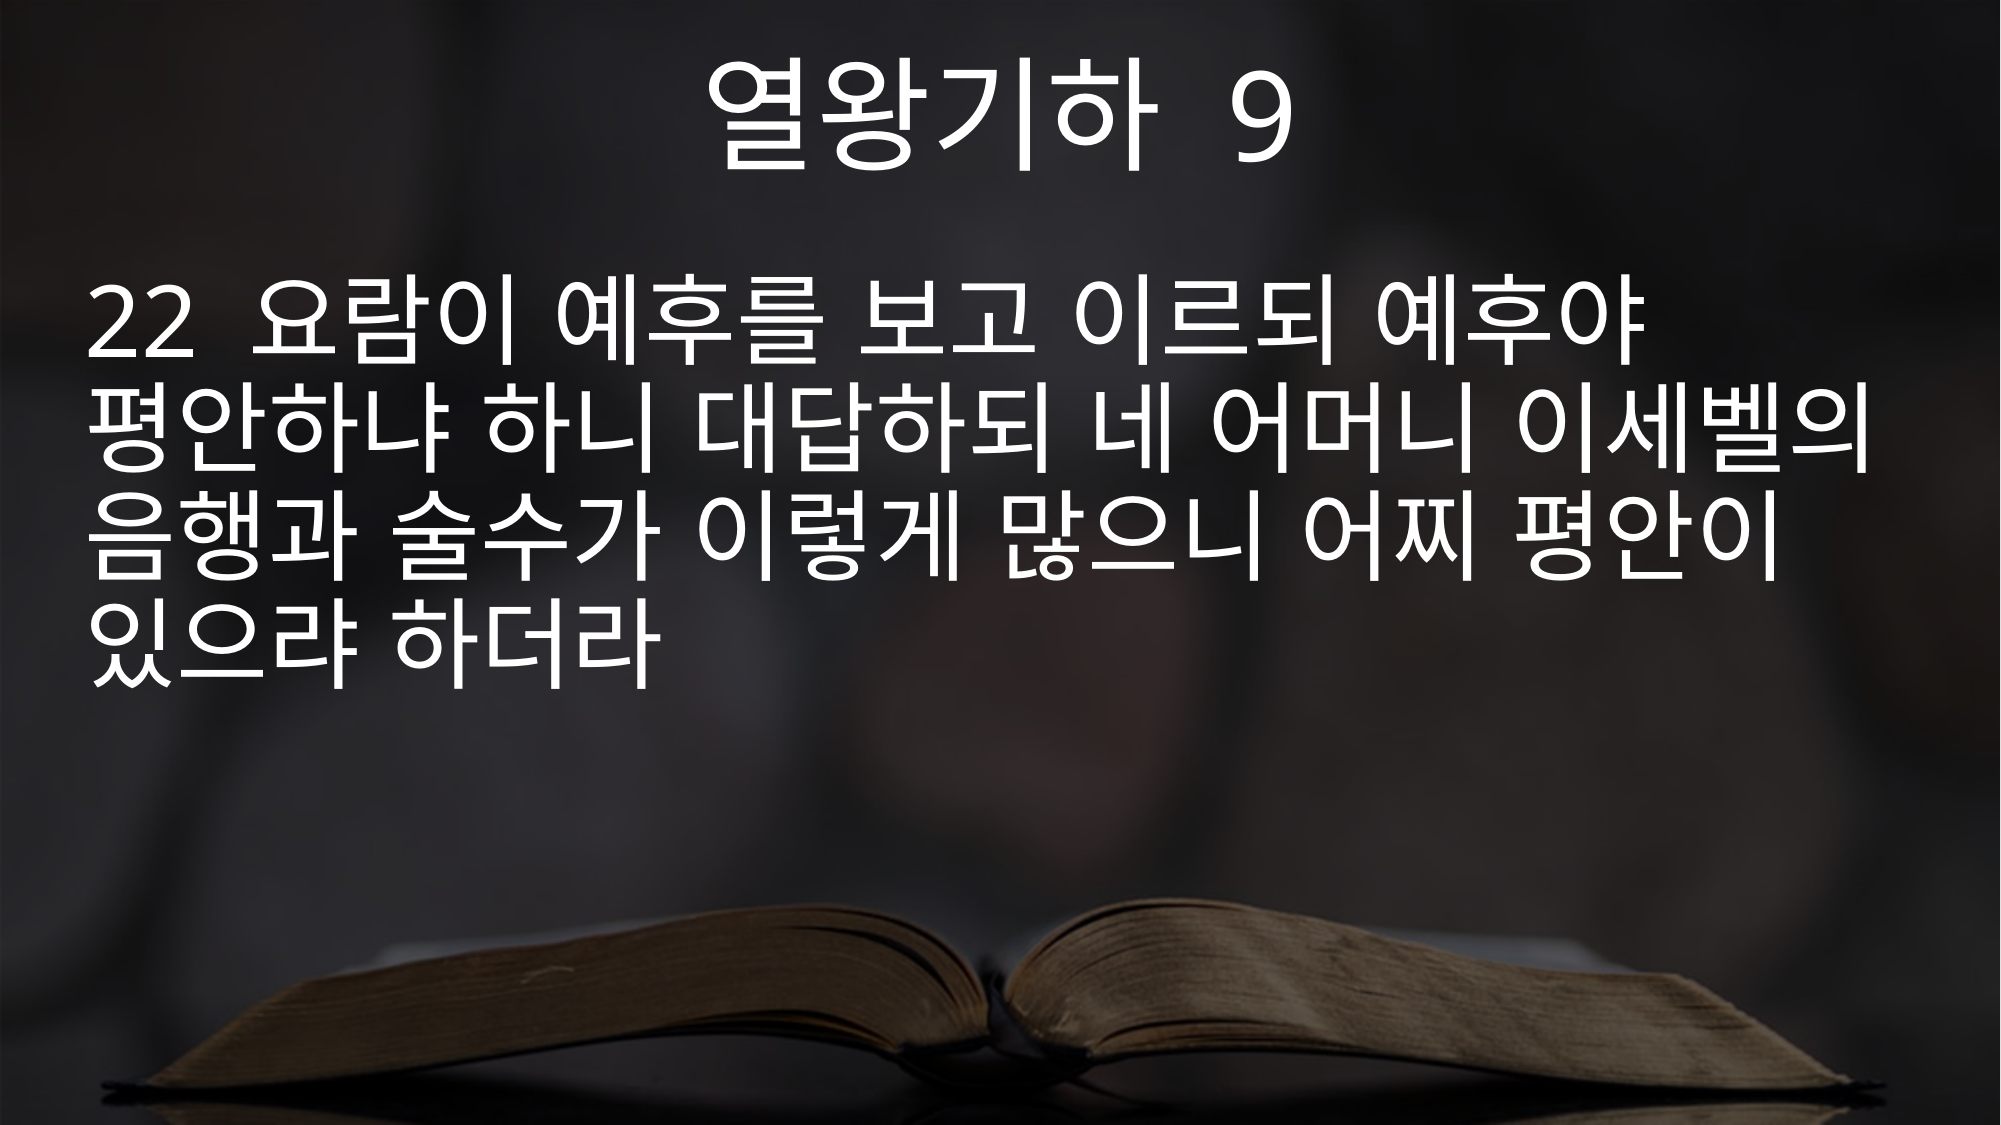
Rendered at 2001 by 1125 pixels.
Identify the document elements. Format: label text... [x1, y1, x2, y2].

list 22 요람이 예후를 보고 이르되 예후야 평안하냐 하니 대답하되 네 어머니 이세벨의 음행과 술수가 이렇게 많으니 어찌 평안이 있으랴 하더라 [69, 263, 1953, 423]
picture [0, 0, 2001, 1125]
footer 열왕기하 9 [0, 32, 2000, 192]
